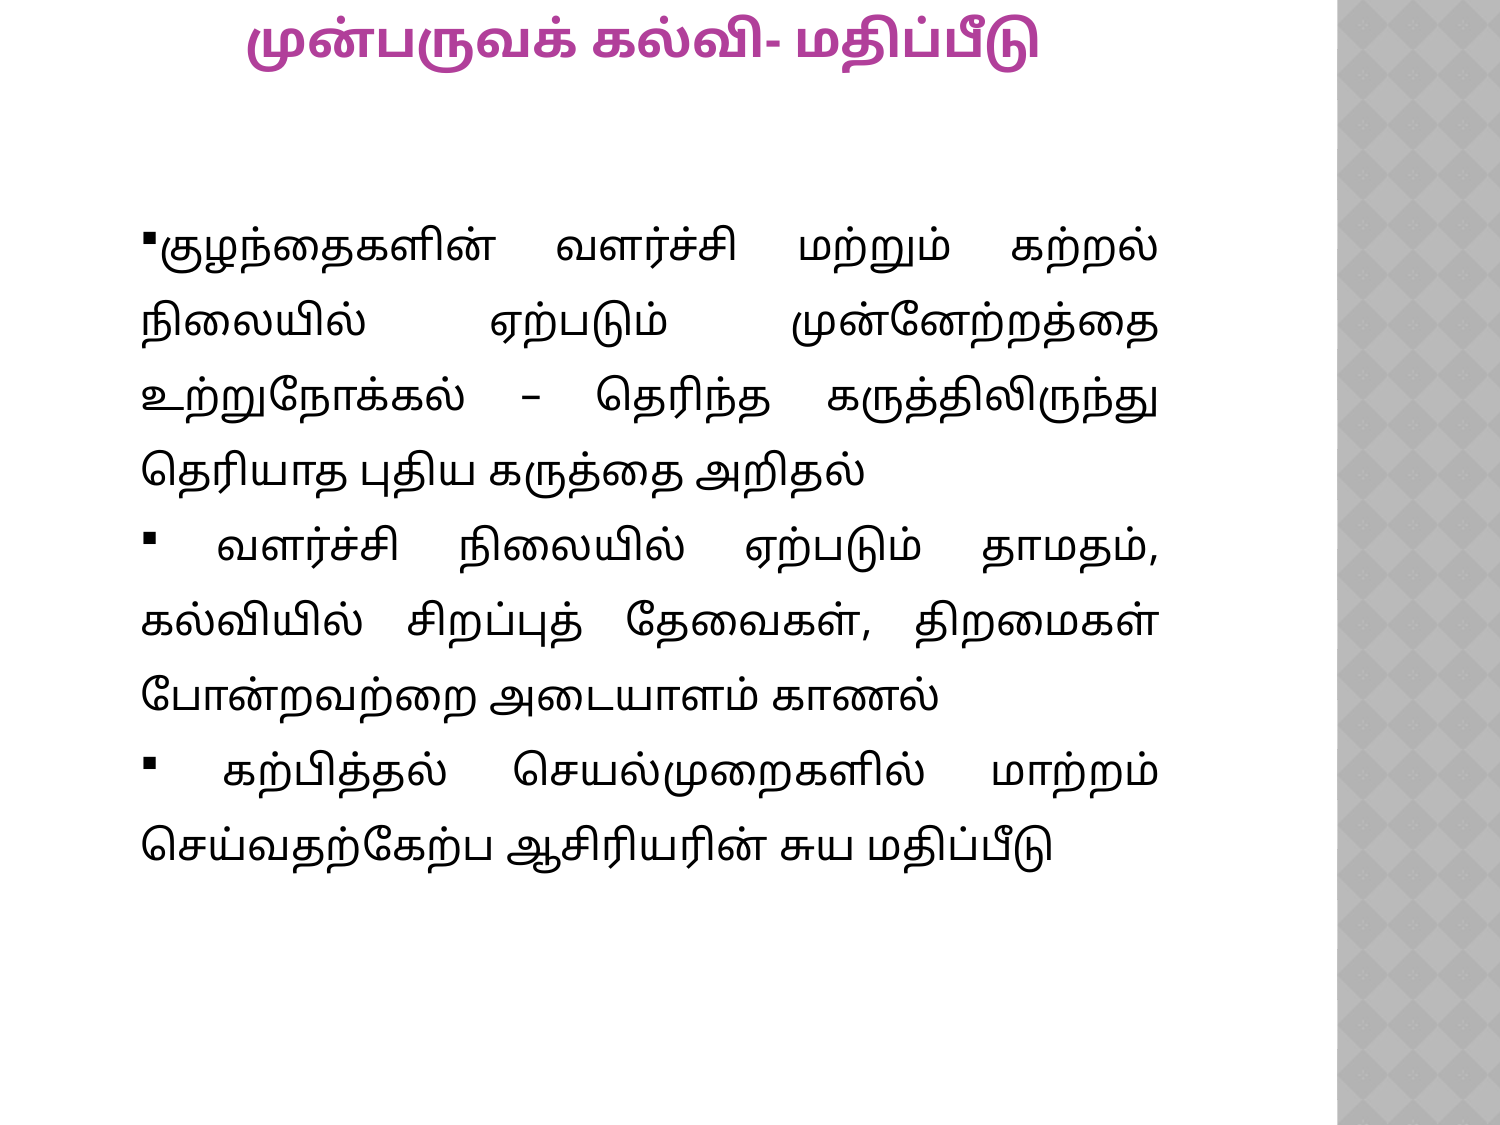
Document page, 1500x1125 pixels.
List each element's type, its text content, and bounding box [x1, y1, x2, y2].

text_box முன்பருவக் கல்வி- மதிப்பீடு [0, 0, 1275, 76]
text_box குழந்தைகளின் வளர்ச்சி மற்றும் கற்றல் நிலையில் ஏற்படும் முன்னேற்றத்தை உற்றுநோக்கல் – தெரிந்த கருத்திலிருந்து தெரியாத புதிய கருத்தை அறிதல் வளர்ச்சி நிலையில் ஏற்படும் தாமதம், கல்வியில் சிறப்புத் தேவைகள், திறமைகள் போன்றவற்றை அடையாளம் காணல் கற்பித்தல் செயல்முறைகளில் மாற்றம் செய்வதற்கேற்ப ஆசிரியரின் சுய மதிப்பீடு [124, 186, 1175, 877]
